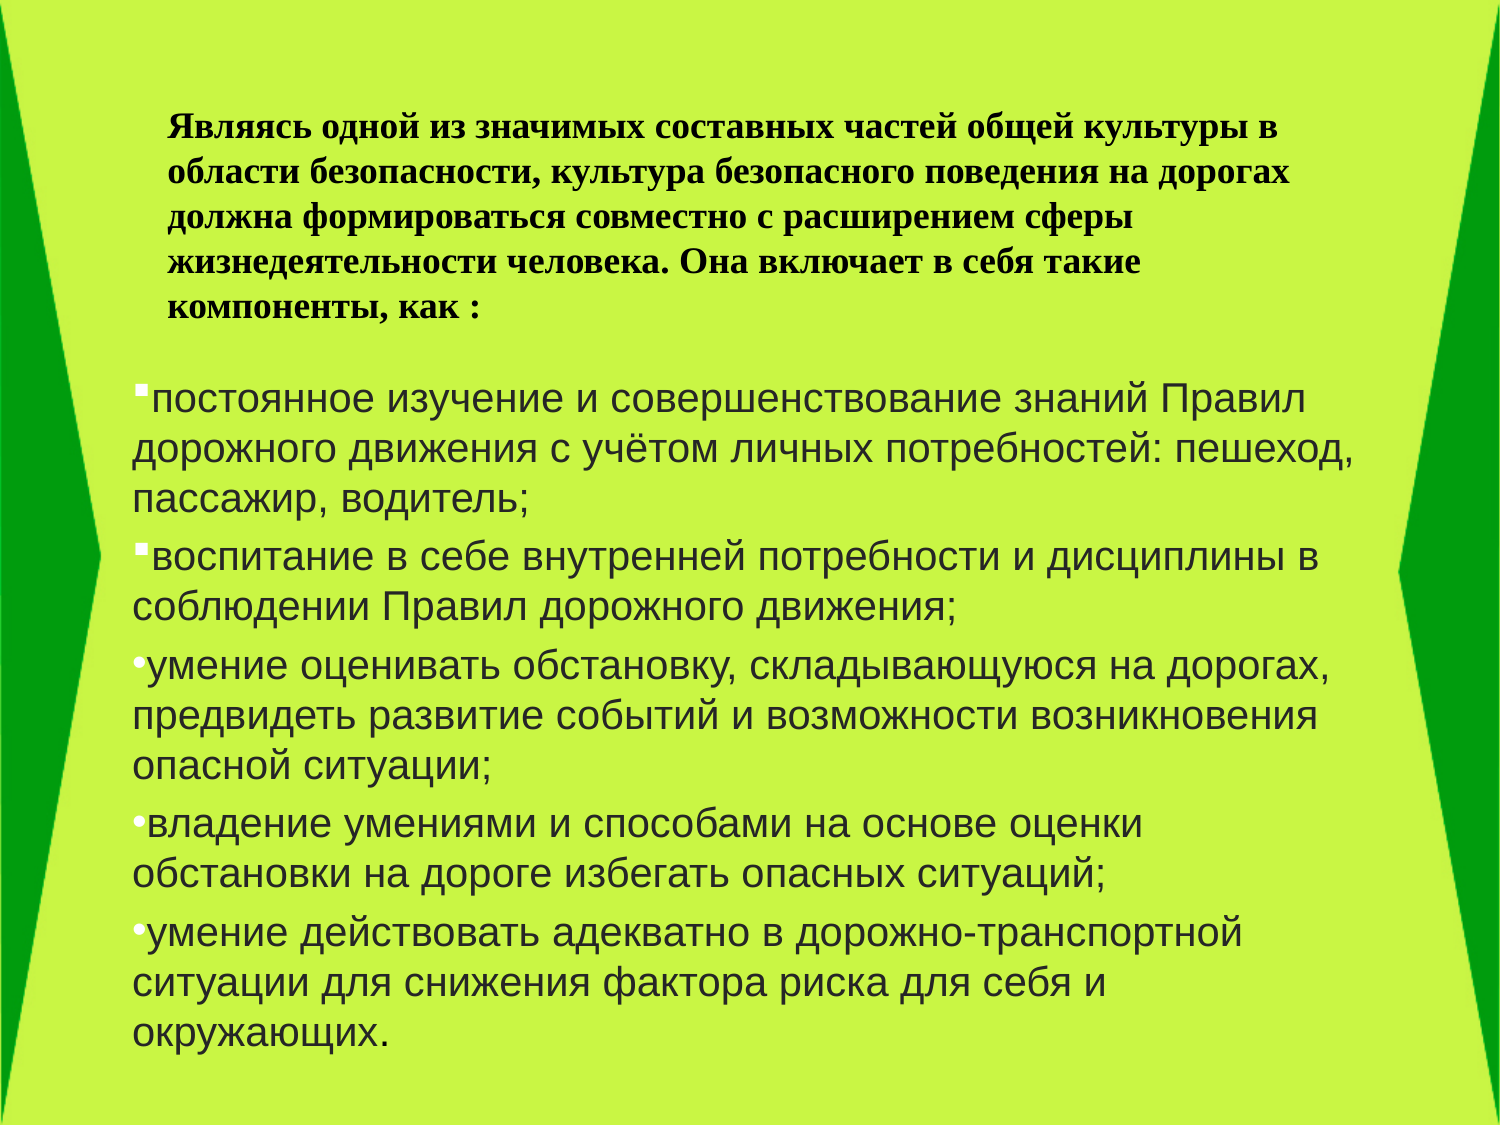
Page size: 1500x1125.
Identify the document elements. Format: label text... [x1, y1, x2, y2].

title Являясь одной из значимых составных частей общей культуры в области безопасности, культура безопасного поведения на дорогах должна формироваться совместно с расширением сферы жизнедеятельности человека. Она включает в себя такие компоненты, как : [152, 93, 1372, 341]
picture [0, 0, 1500, 1125]
subtitle постоянное изучение и совершенствование знаний Правил дорожного движения с учётом личных потребностей: пешеход, пассажир, водитель; воспитание в себе внутренней потребности и дисциплины в соблюдении Правил дорожного движения; умение оценивать обстановку, складывающуюся на дорогах, предвидеть развитие событий и возможности возникновения опасной ситуации; владение умениями и способами на основе оценки обстановки на дороге избегать опасных ситуаций; умение действовать адекватно в дорожно-транспортной ситуации для снижения фактора риска для себя и окружающих. [116, 363, 1372, 1032]
